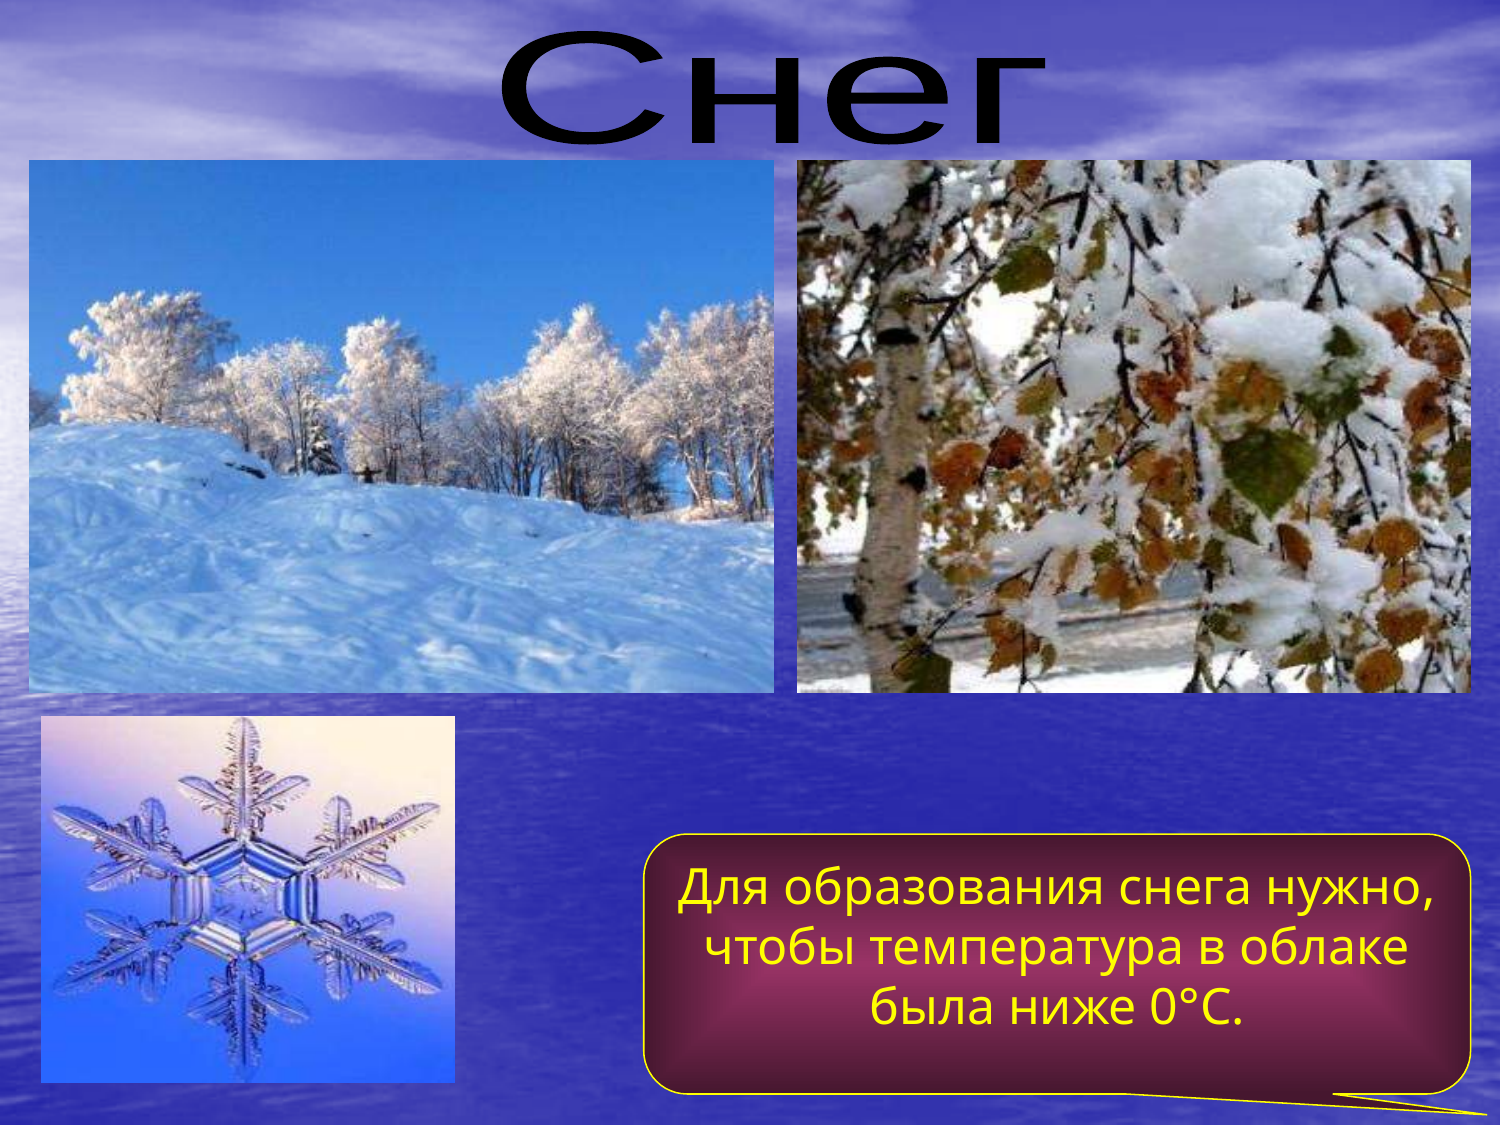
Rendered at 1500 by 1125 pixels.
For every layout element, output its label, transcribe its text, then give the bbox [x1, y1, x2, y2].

picture [40, 715, 455, 1083]
picture [796, 160, 1471, 693]
text_box Для образования снега нужно, чтобы температура в облаке была ниже 0°С. [643, 834, 1488, 1115]
picture [29, 160, 774, 693]
